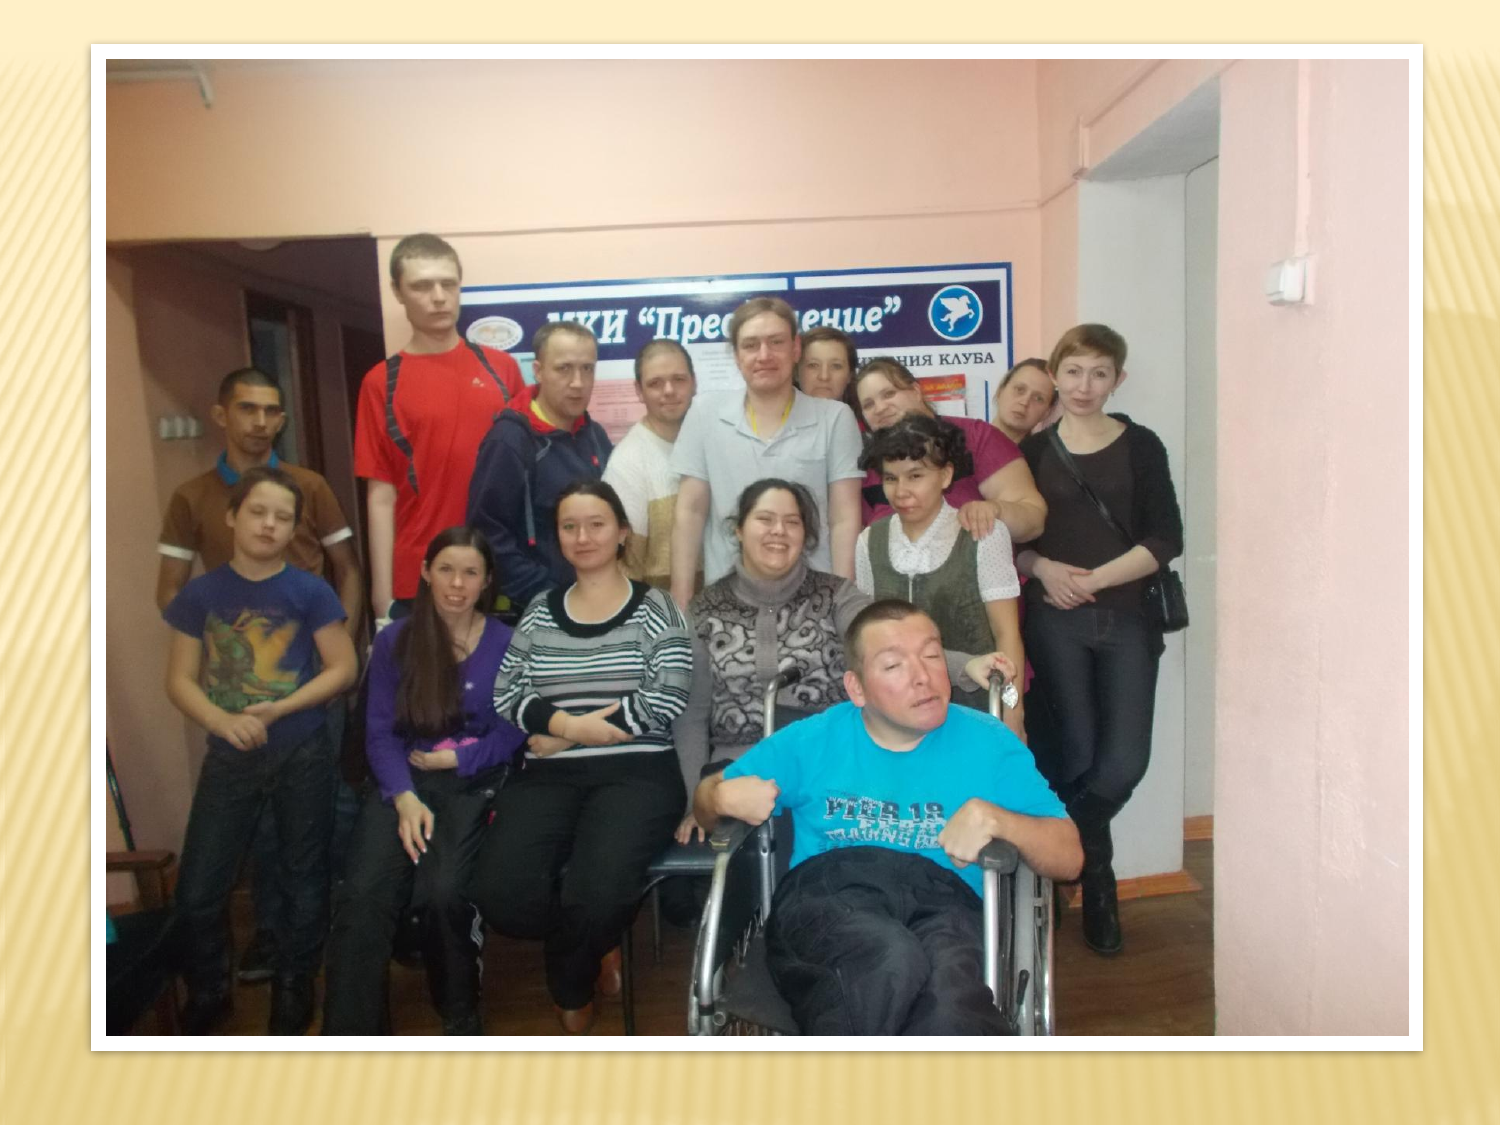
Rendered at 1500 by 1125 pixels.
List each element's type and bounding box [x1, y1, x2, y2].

picture [105, 58, 1409, 1037]
